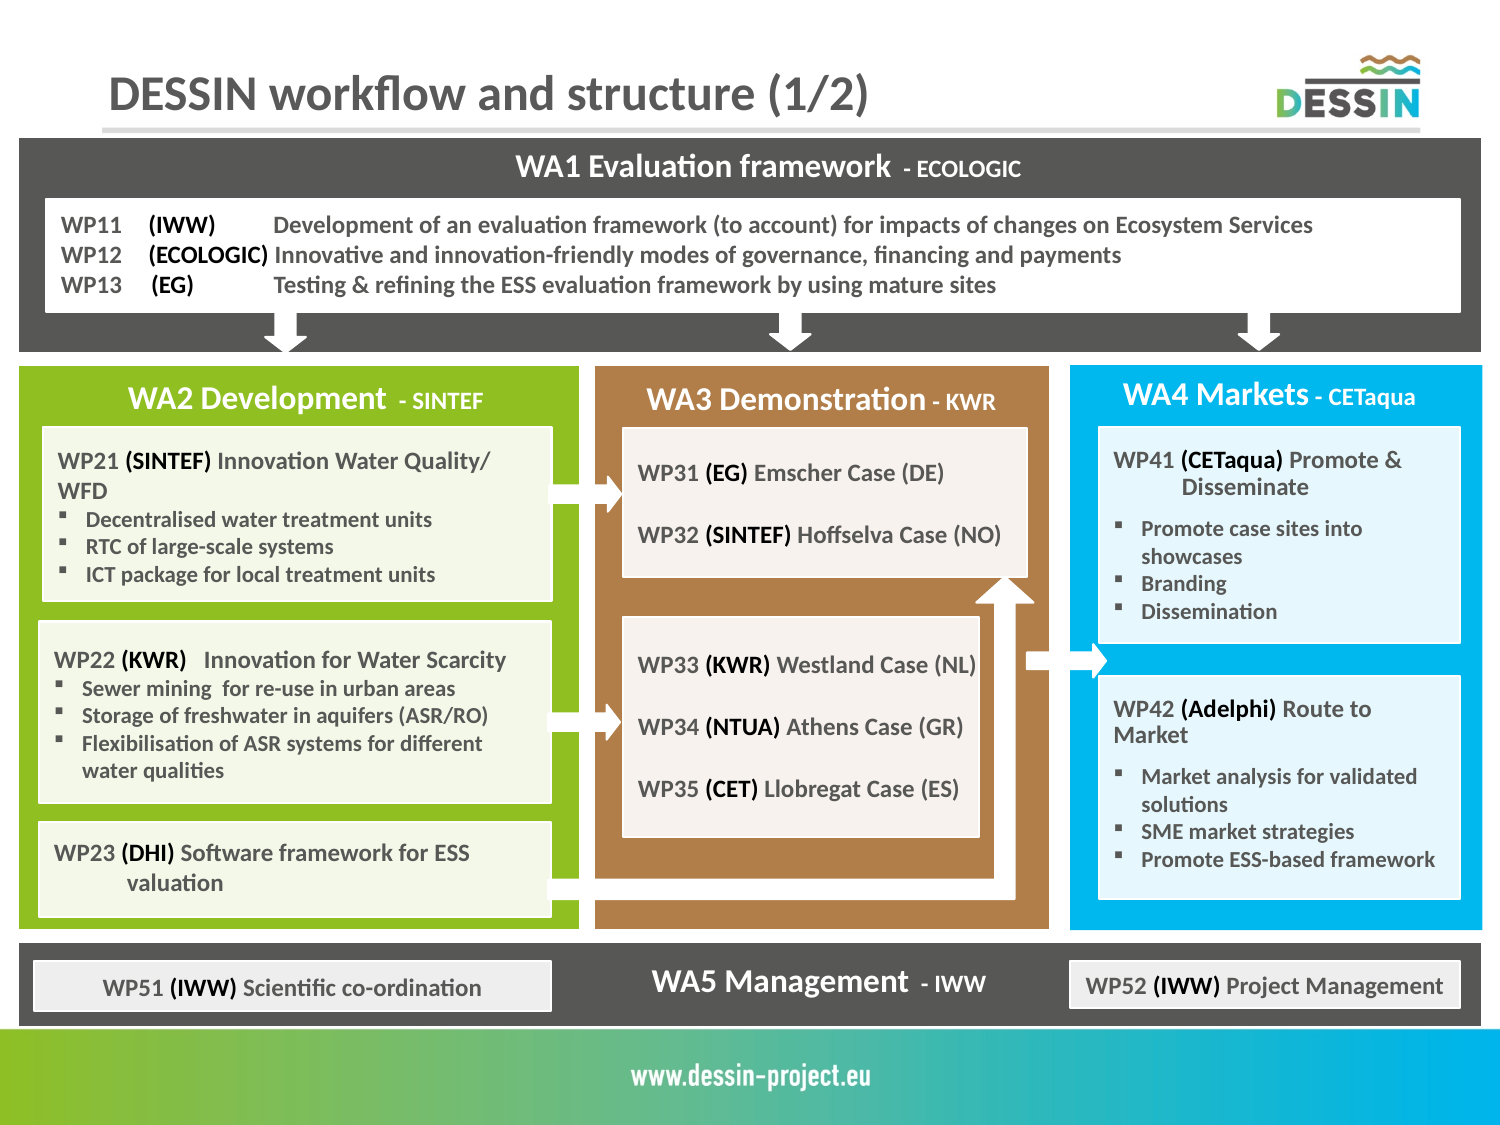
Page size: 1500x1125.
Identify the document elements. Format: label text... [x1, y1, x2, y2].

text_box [17, 136, 1483, 1028]
text_box DESSIN workflow and structure (1/2) [93, 53, 926, 128]
picture [0, 0, 1500, 1125]
